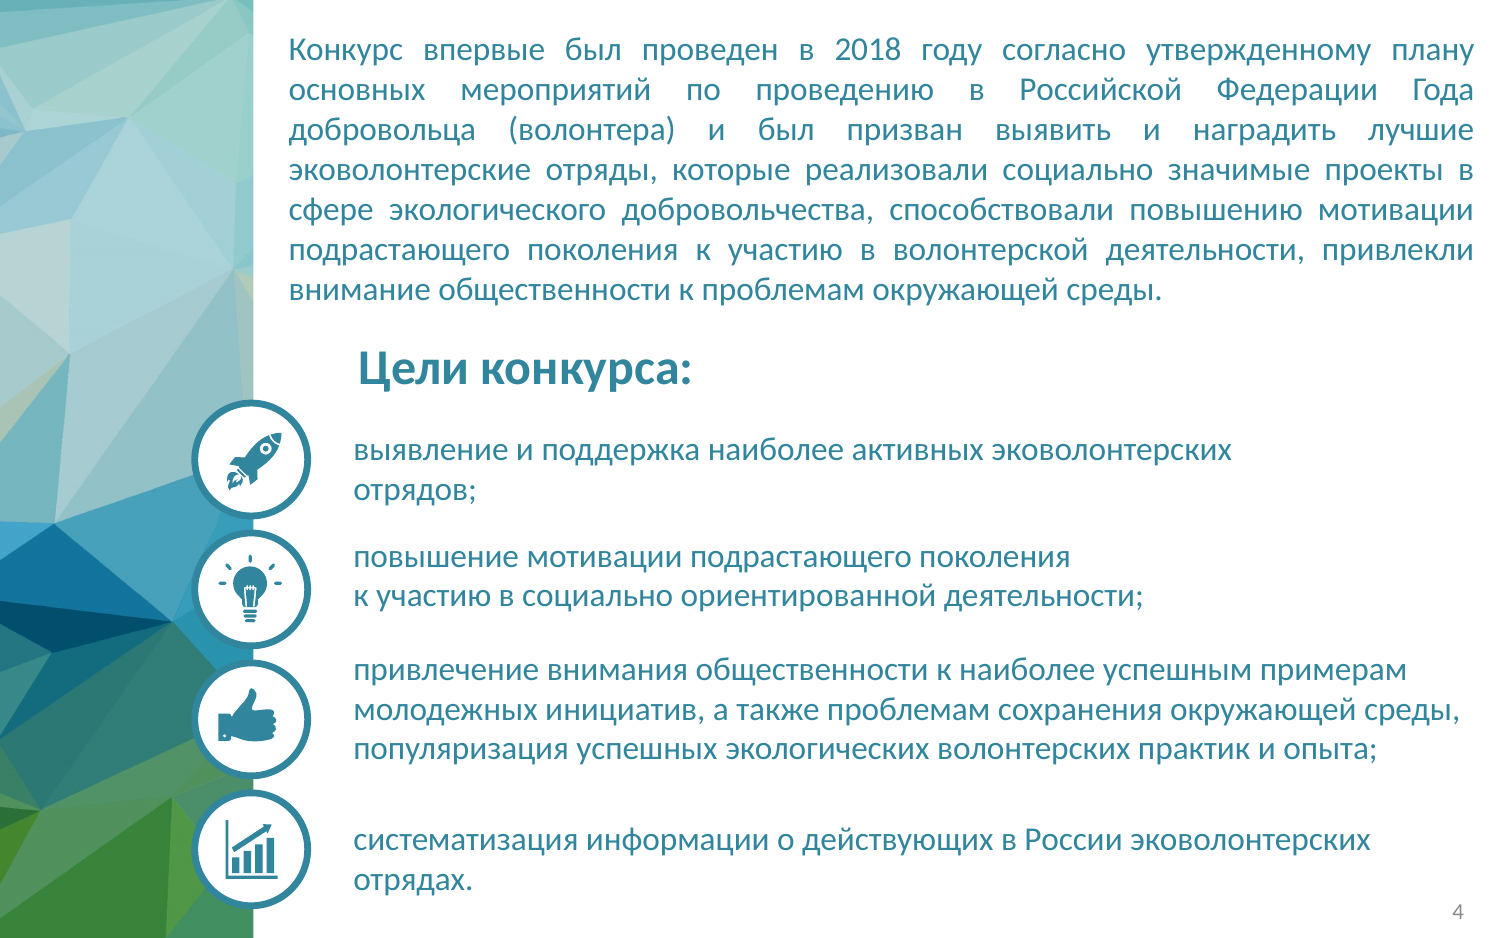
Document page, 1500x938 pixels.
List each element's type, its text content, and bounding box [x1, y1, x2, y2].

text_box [194, 792, 308, 906]
text_box Конкурс впервые был проведен в 2018 году согласно утвержденному плану основных мероприятий по проведению в Российской Федерации Года добровольца (волонтера) и был призван выявить и наградить лучшие эковолонтерские отряды, которые реализовали социально значимые проекты в сфере экологического добровольчества, способствовали повышению мотивации подрастающего поколения к участию в волонтерской деятельности, привлекли внимание общественности к проблемам окружающей среды. [273, 19, 1491, 314]
slide_number 4 [1127, 884, 1478, 935]
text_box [194, 662, 308, 777]
text_box Цели конкурса: [344, 327, 709, 403]
text_box выявление и поддержка наиболее активных эковолонтерских отрядов; [338, 420, 1378, 515]
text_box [194, 532, 308, 647]
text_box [194, 402, 308, 517]
picture [0, 0, 254, 938]
text_box систематизация информации о действующих в России эковолонтерских отрядах. [338, 809, 1404, 905]
text_box привлечение внимания общественности к наиболее успешным примерам молодежных инициатив, а также проблемам сохранения окружающей среды, популяризация успешных экологических волонтерских практик и опыта; [338, 639, 1491, 774]
text_box повышение мотивации подрастающего поколения к участию в социально ориентированной деятельности; [338, 526, 1303, 621]
